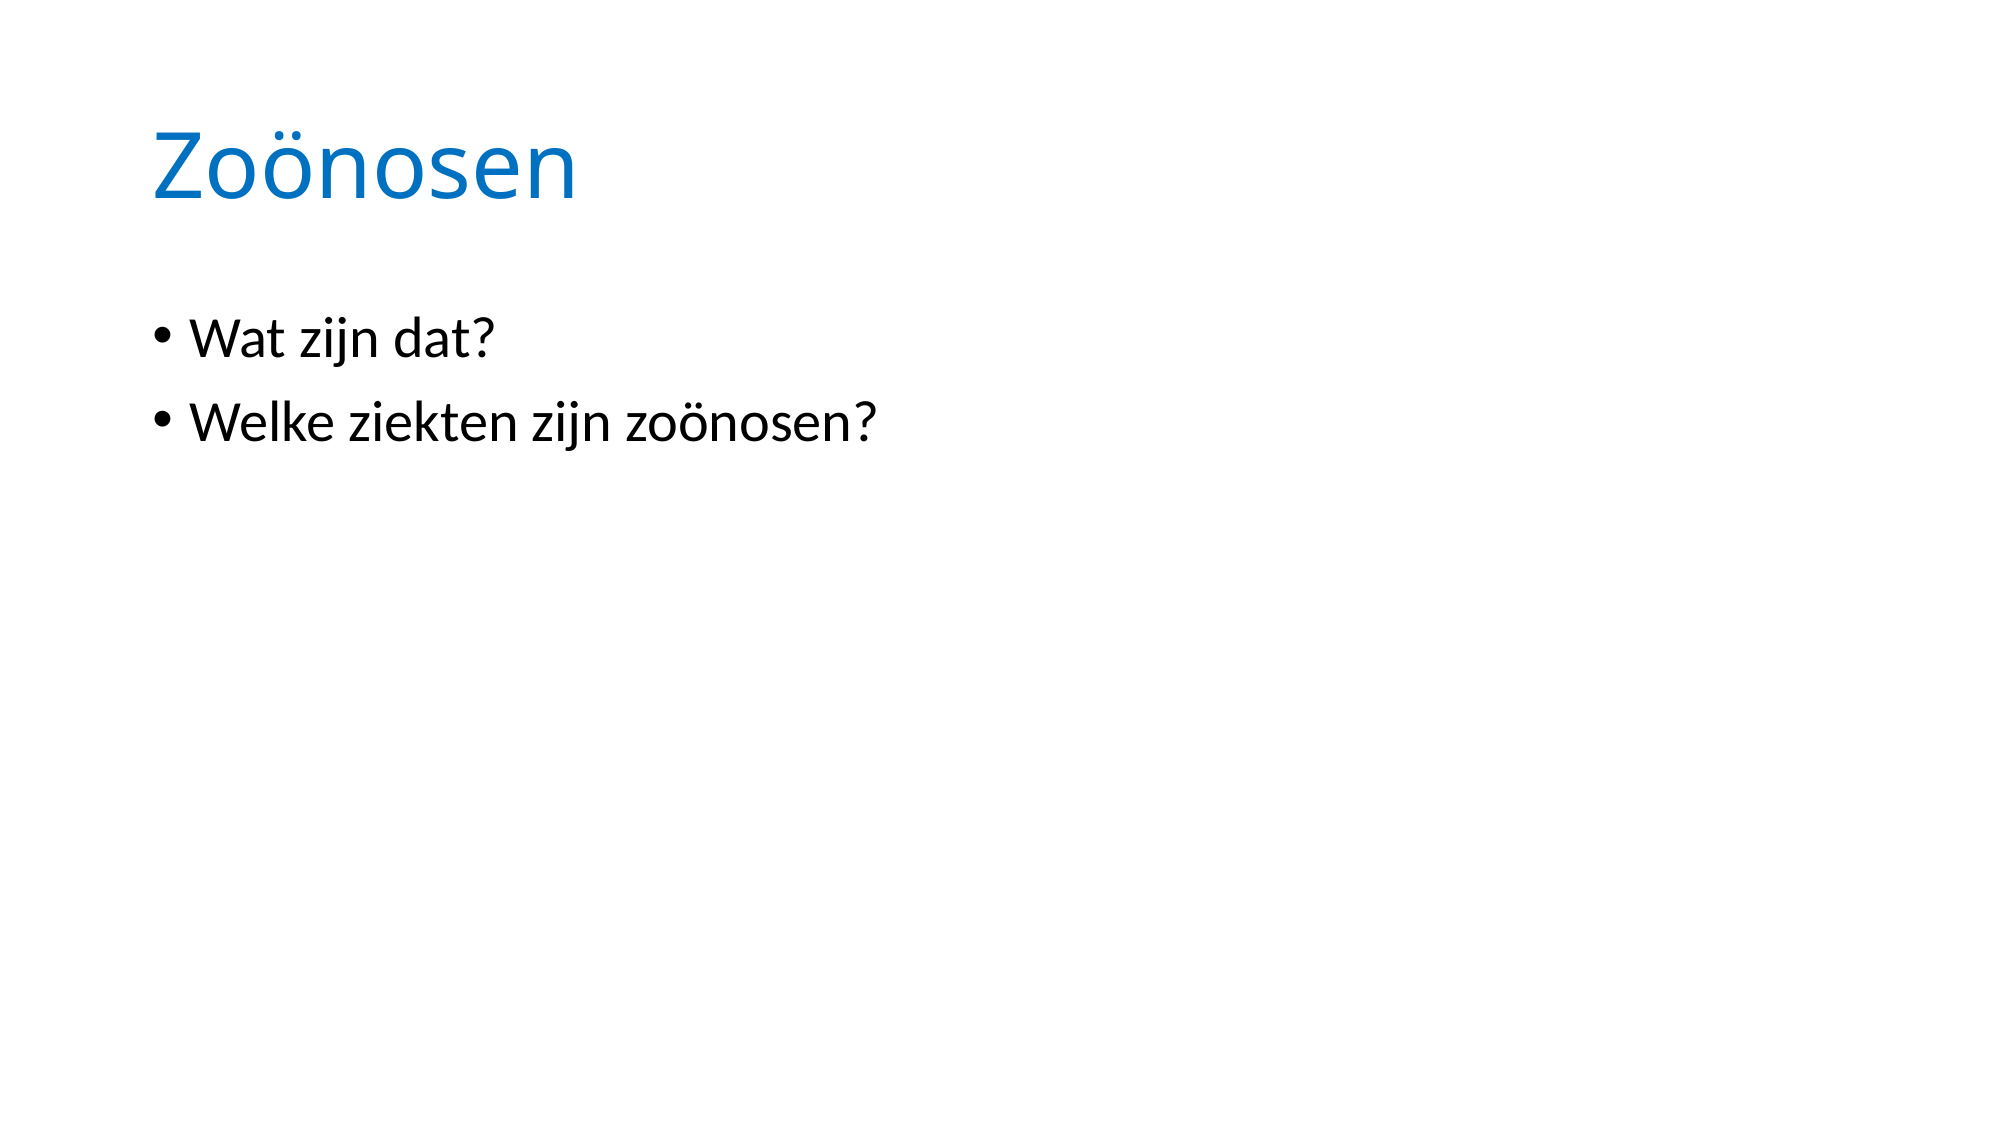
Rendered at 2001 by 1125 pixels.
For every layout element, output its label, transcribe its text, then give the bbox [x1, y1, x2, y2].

list Wat zijn dat? Welke ziekten zijn zoönosen? [137, 299, 1863, 1014]
title Zoönosen [137, 59, 1863, 278]
